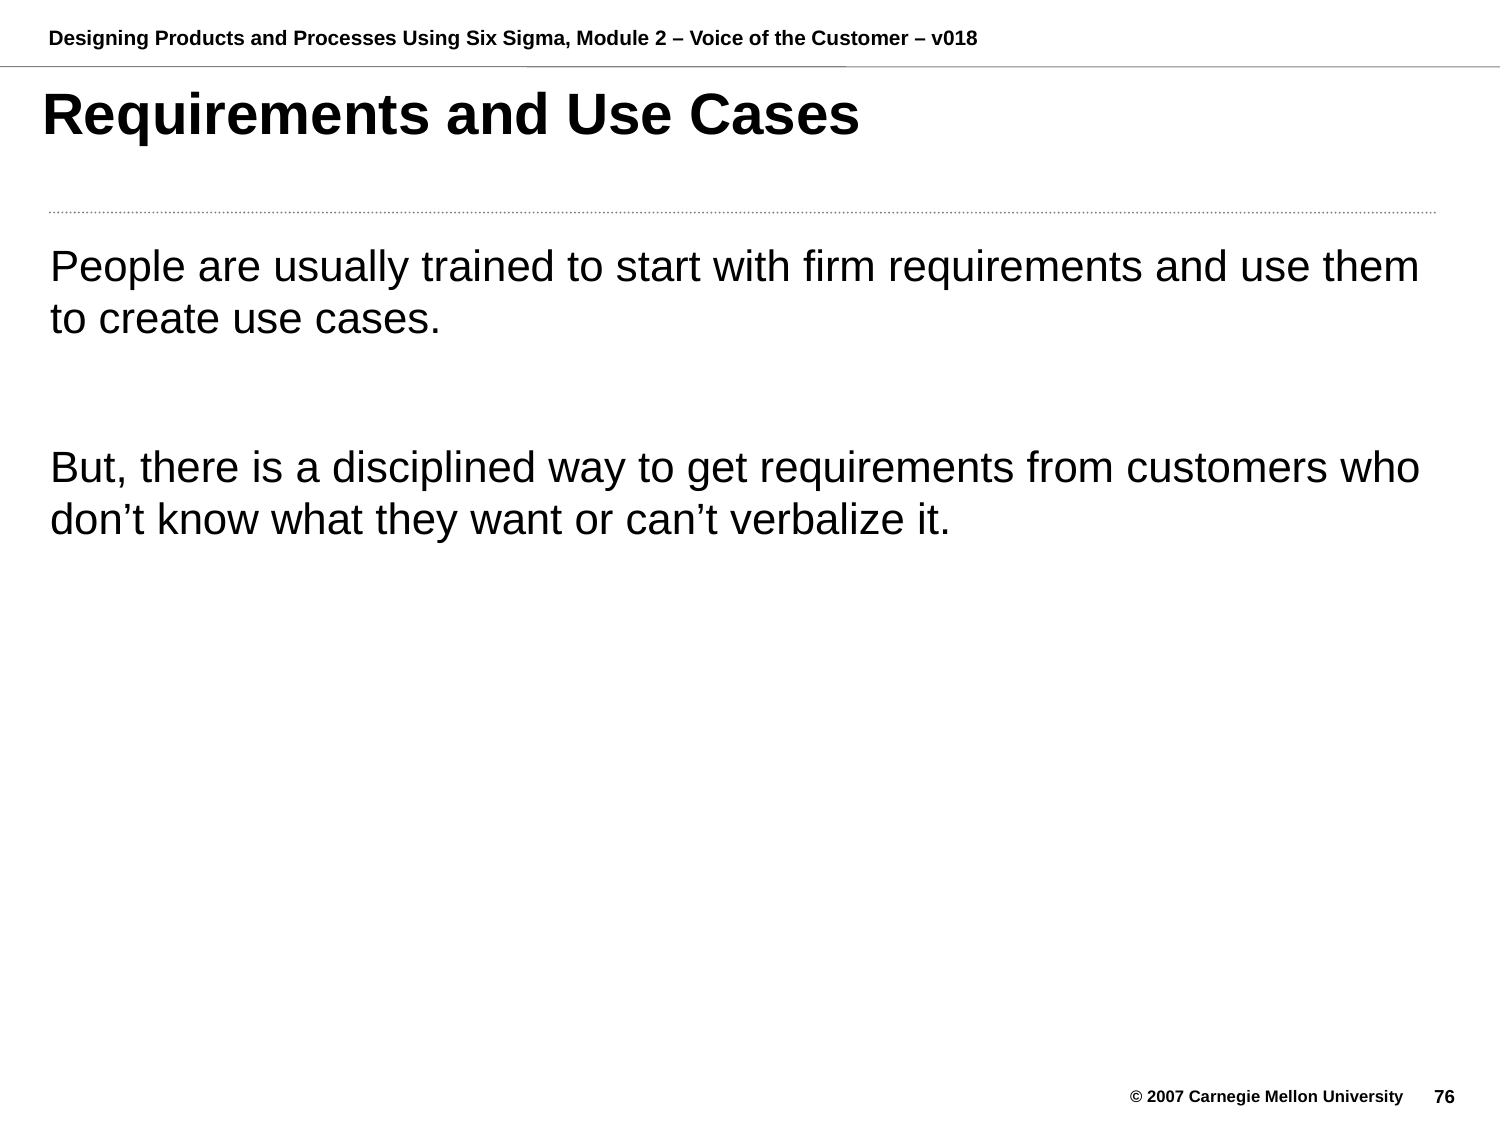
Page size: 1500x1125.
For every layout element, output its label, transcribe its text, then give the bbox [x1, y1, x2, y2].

list People are usually trained to start with firm requirements and use them to create use cases. But, there is a disciplined way to get requirements from customers who don’t know what they want or can’t verbalize it. [50, 237, 1437, 1000]
title Requirements and Use Cases [42, 89, 1438, 146]
